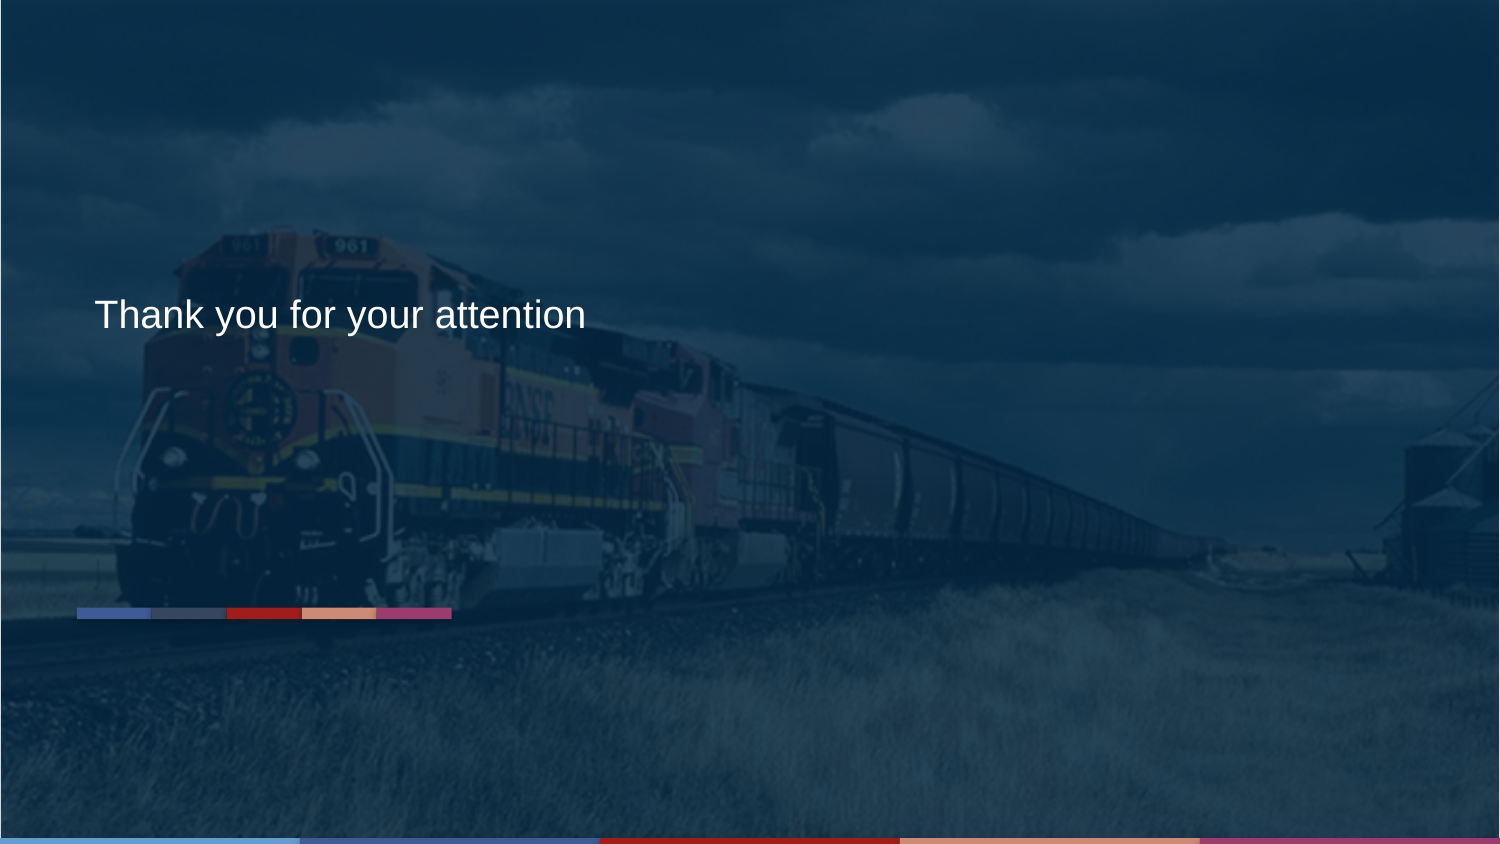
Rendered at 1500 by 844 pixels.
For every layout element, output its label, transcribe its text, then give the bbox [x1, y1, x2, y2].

list Thank you for your attention [76, 279, 1436, 352]
